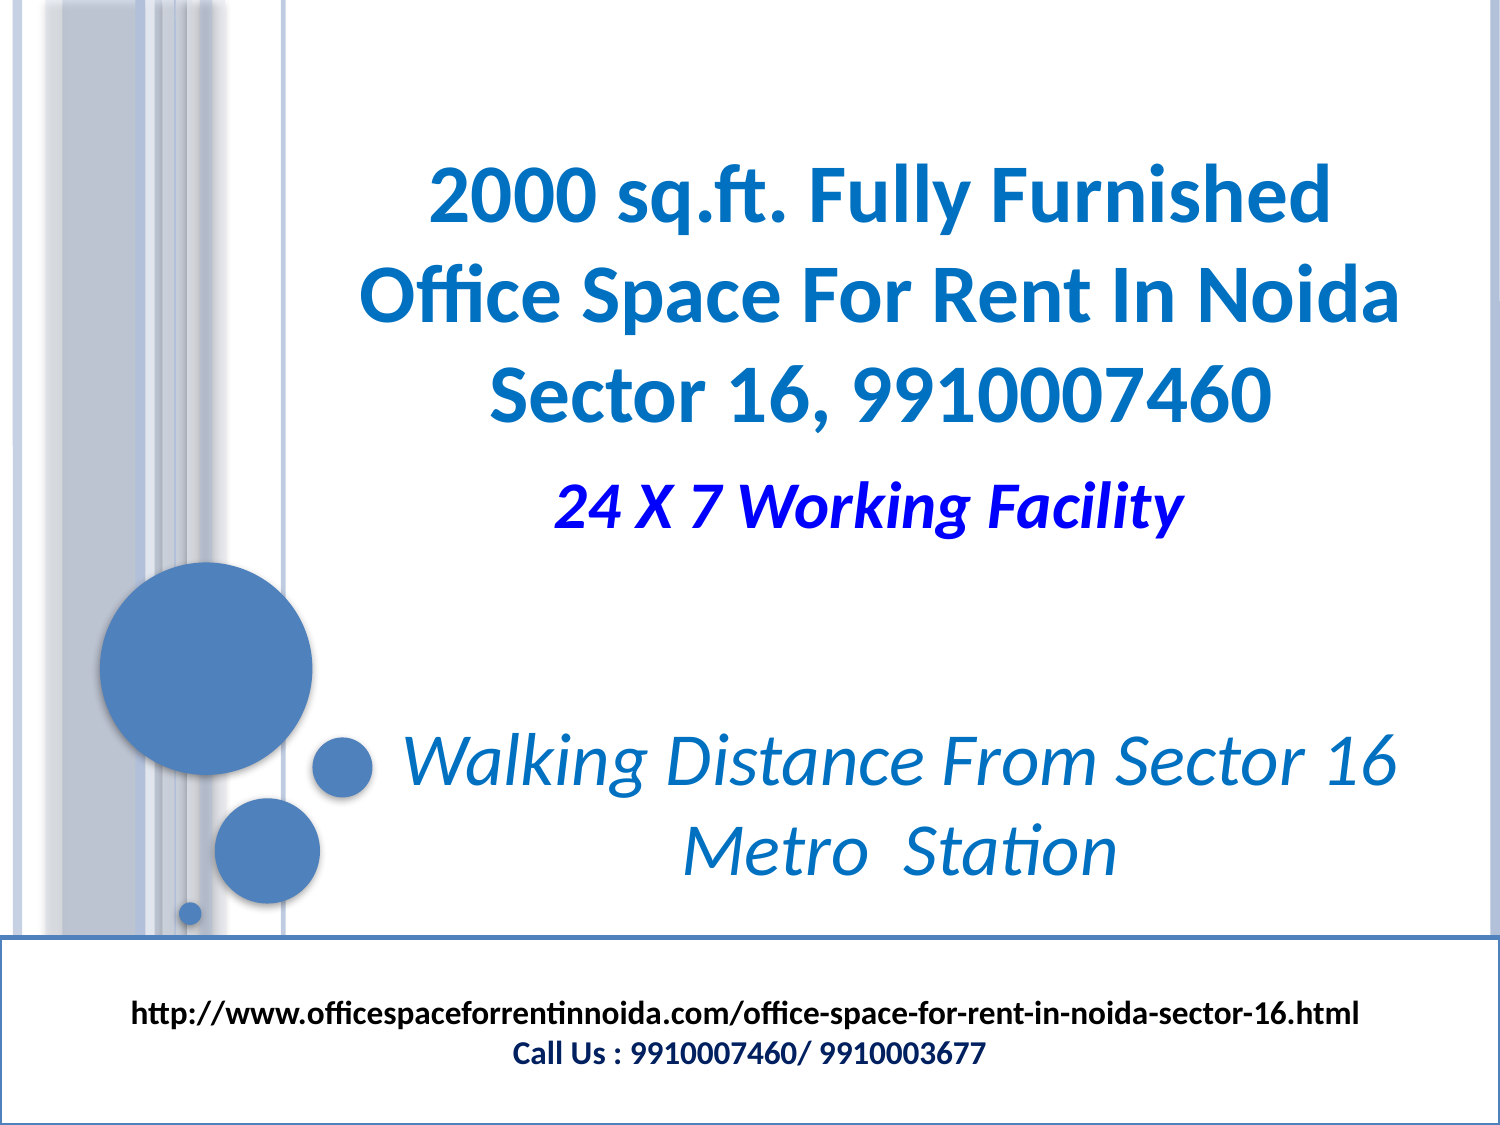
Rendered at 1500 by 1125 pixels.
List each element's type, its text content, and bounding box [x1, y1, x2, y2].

text_box Walking Distance From Sector 16 Metro Station [374, 703, 1425, 898]
text_box 2000 sq.ft. Fully Furnished Office Space For Rent In Noida Sector 16, 9910007460 [312, 131, 1450, 447]
text_box 24 X 7 Working Facility [538, 454, 1200, 549]
text_box http://www.officespaceforrentinnoida.com/office-space-for-rent-in-noida-sector-16.html Call Us : 9910007460/ 9910003677 [0, 935, 1500, 1125]
